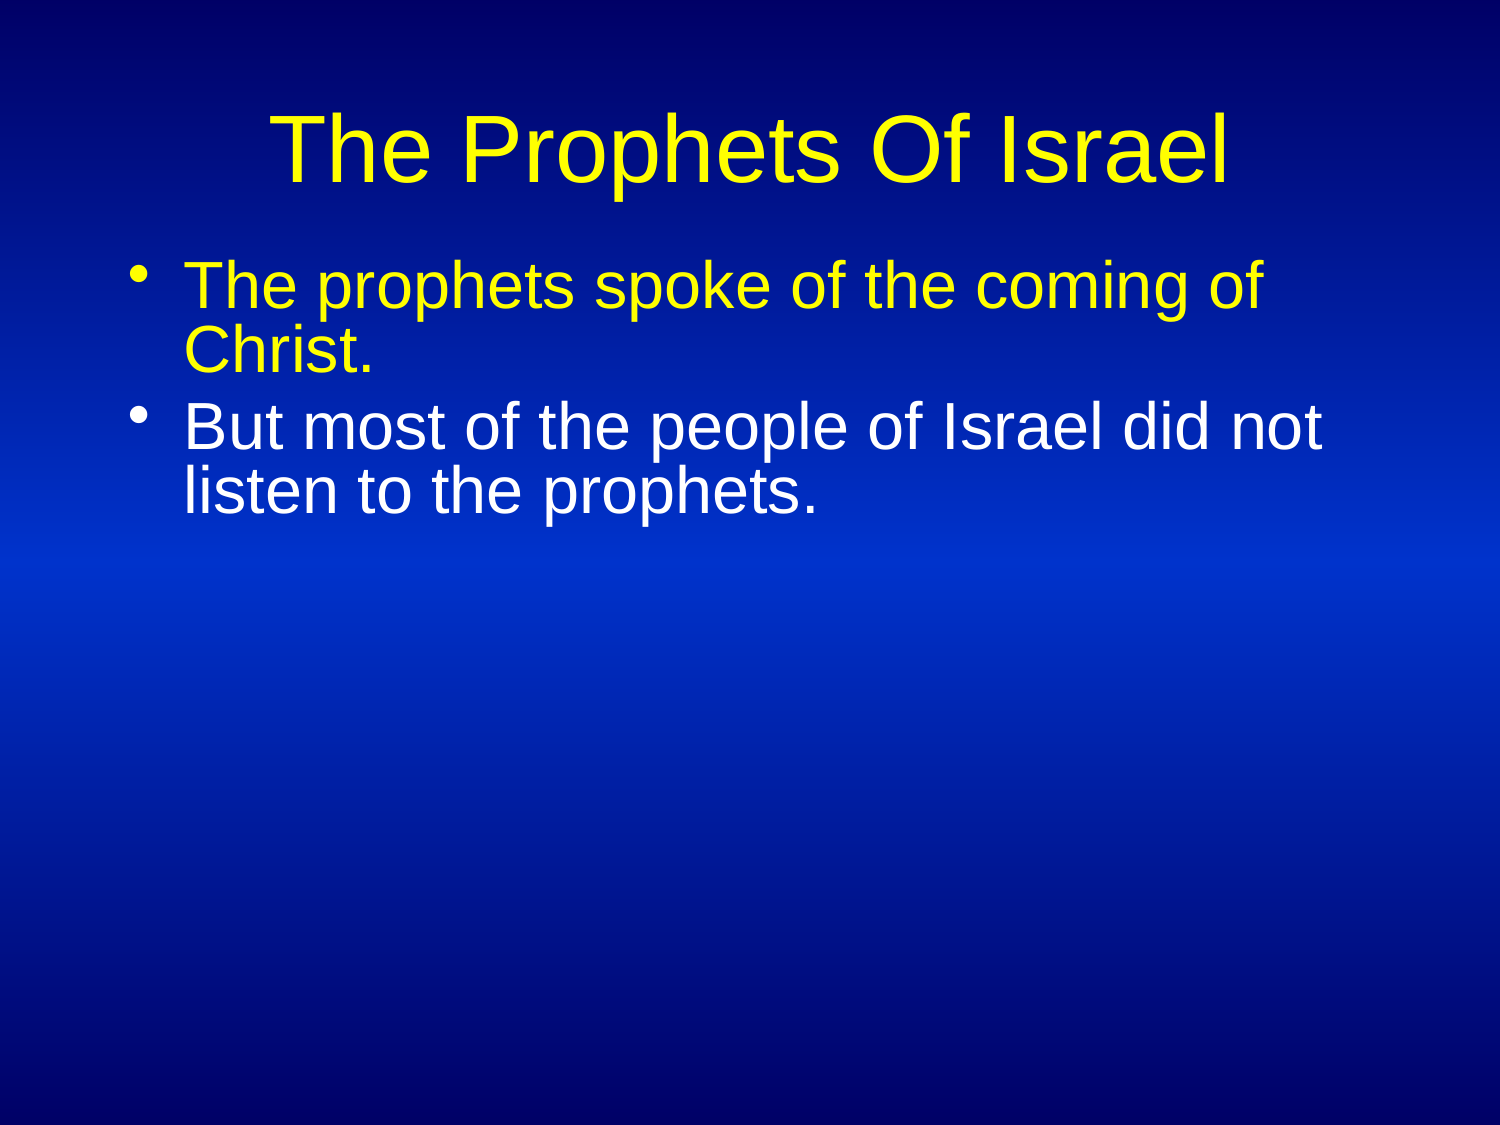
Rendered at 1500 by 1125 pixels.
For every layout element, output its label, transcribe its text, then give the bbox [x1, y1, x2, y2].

list The prophets spoke of the coming of Christ. But most of the people of Israel did not listen to the prophets. [112, 249, 1438, 600]
title The Prophets Of Israel [37, 50, 1463, 238]
